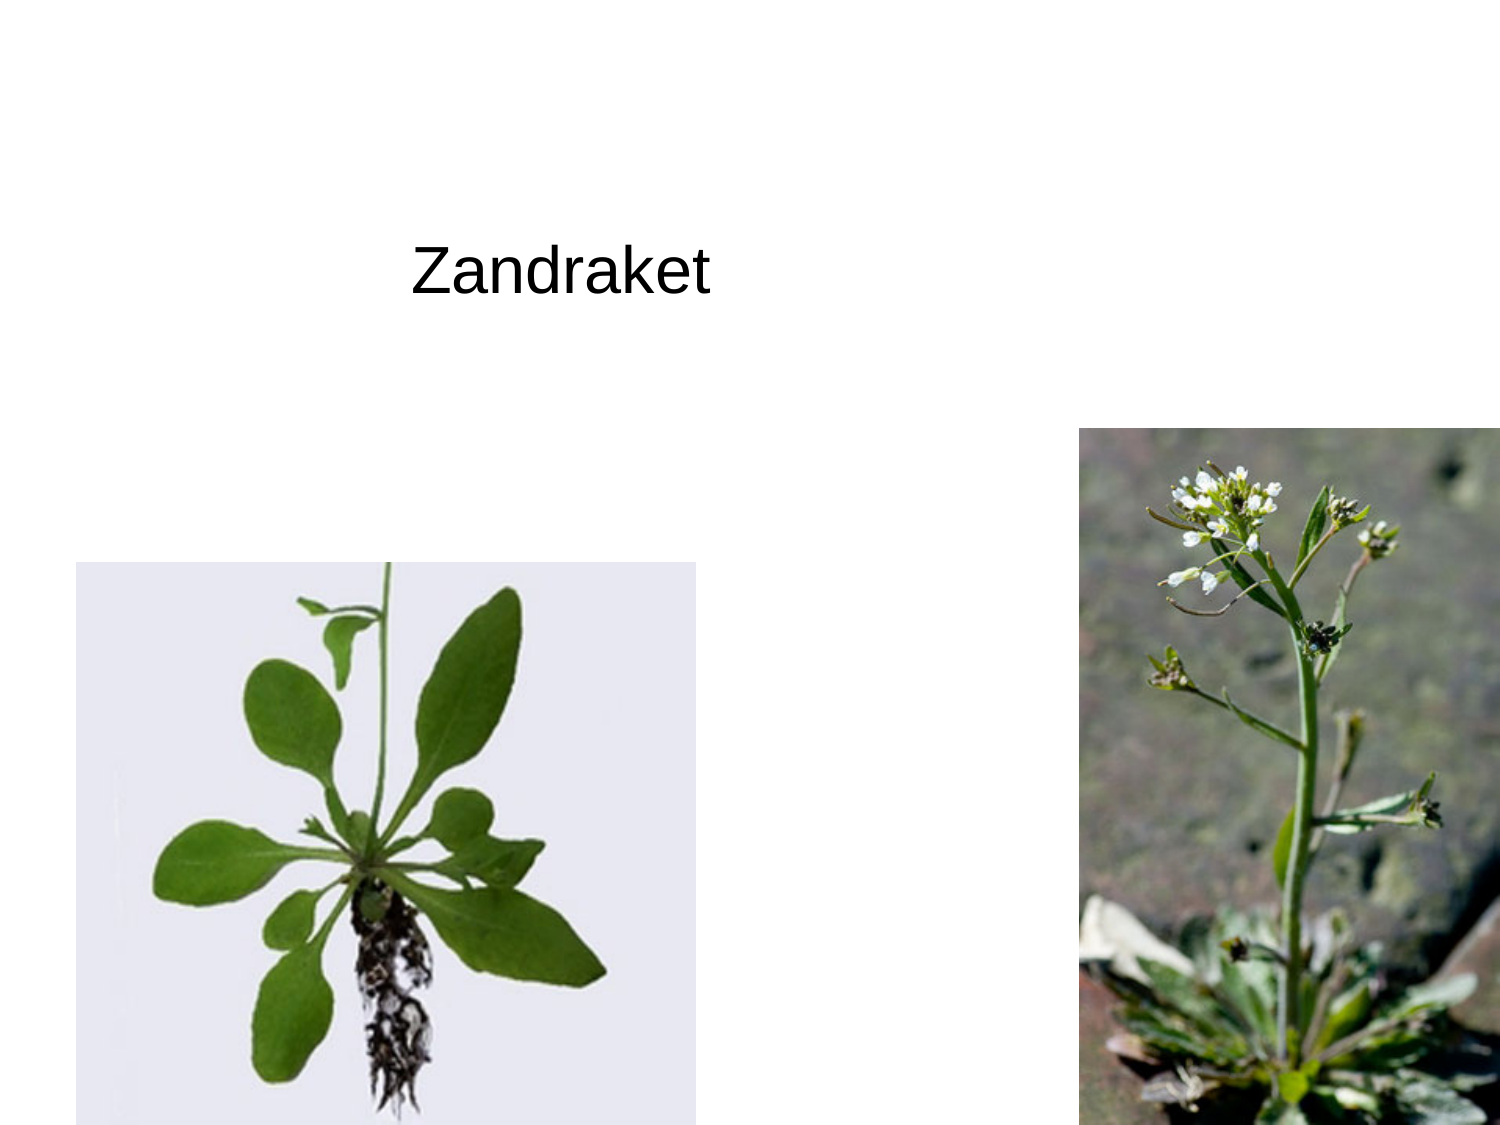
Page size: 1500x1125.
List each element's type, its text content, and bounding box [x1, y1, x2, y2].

picture [76, 562, 696, 1125]
text_box Zandraket [100, 219, 1022, 315]
picture [1079, 427, 1500, 1125]
